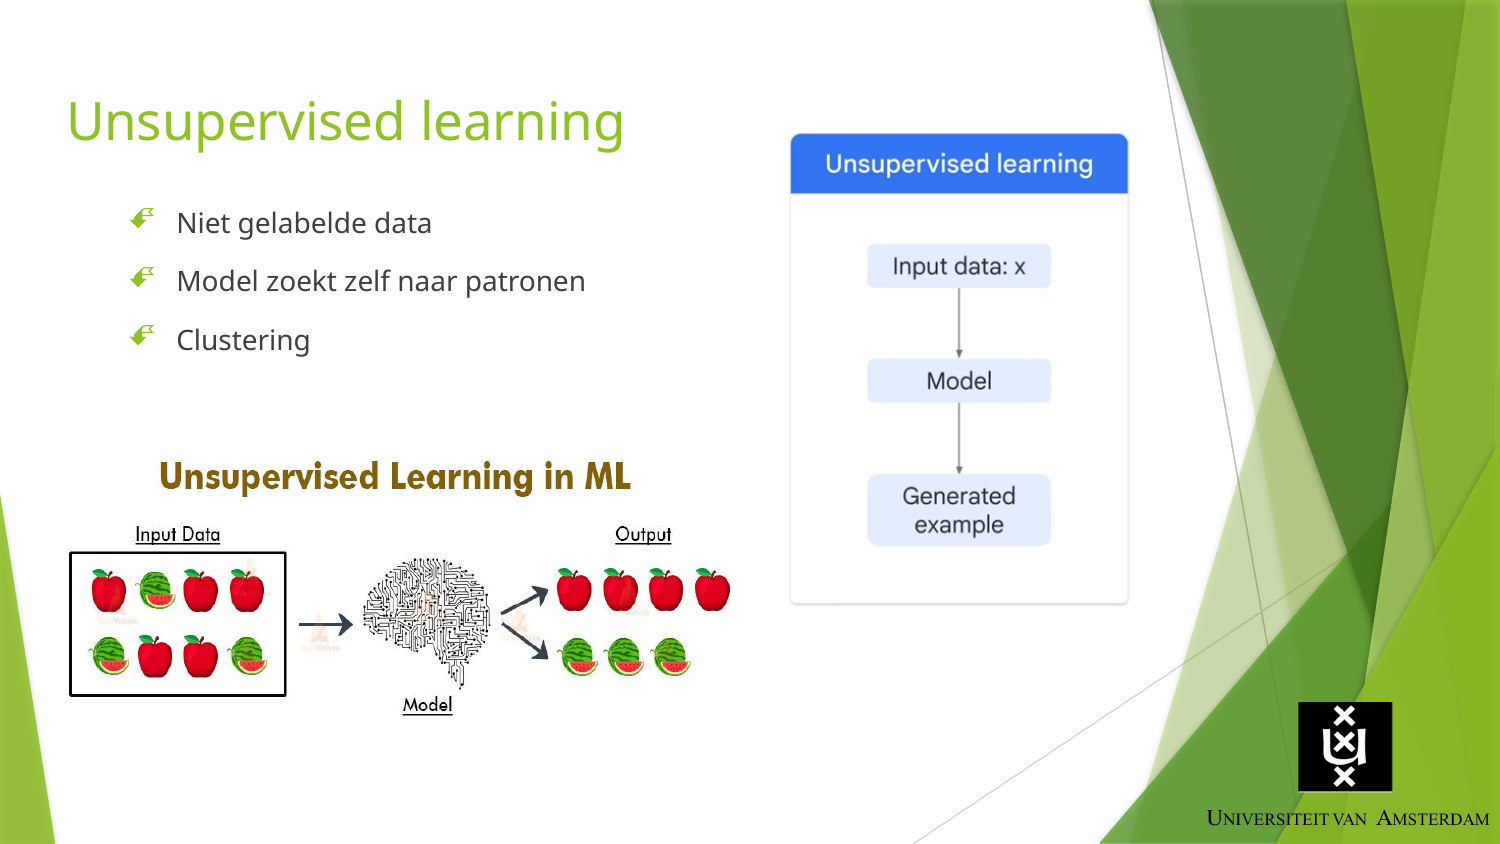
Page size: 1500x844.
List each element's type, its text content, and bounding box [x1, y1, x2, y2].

picture [41, 436, 751, 741]
picture [782, 119, 1147, 617]
list Niet gelabelde data Model zoekt zelf naar patronen Clustering [39, 190, 706, 437]
title Unsupervised learning [51, 72, 1449, 167]
picture [1192, 701, 1500, 844]
